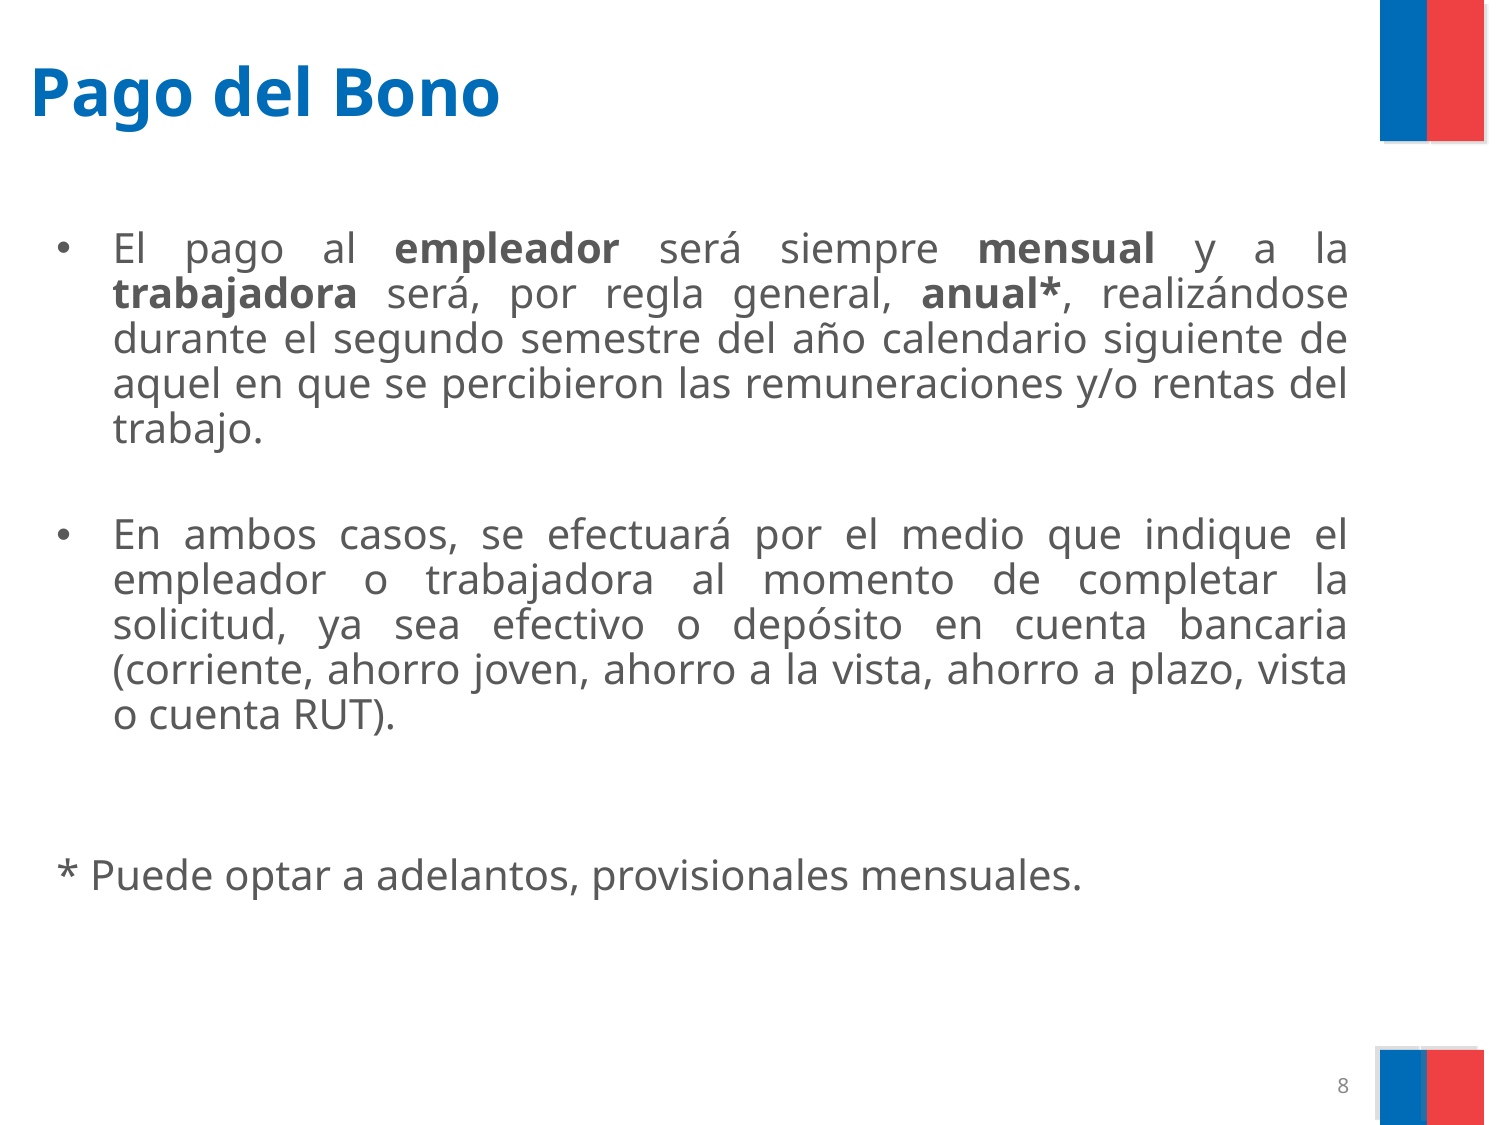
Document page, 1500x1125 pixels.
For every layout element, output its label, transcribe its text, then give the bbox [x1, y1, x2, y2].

slide_number 8 [1014, 1070, 1365, 1103]
text_box El pago al empleador será siempre mensual y a la trabajadora será, por regla general, anual*, realizándose durante el segundo semestre del año calendario siguiente de aquel en que se percibieron las remuneraciones y/o rentas del trabajo. En ambos casos, se efectuará por el medio que indique el empleador o trabajadora al momento de completar la solicitud, ya sea efectivo o depósito en cuenta bancaria (corriente, ahorro joven, ahorro a la vista, ahorro a plazo, vista o cuenta RUT). * Puede optar a adelantos, provisionales mensuales. [41, 219, 1365, 866]
title Pago del Bono [14, 42, 1365, 150]
